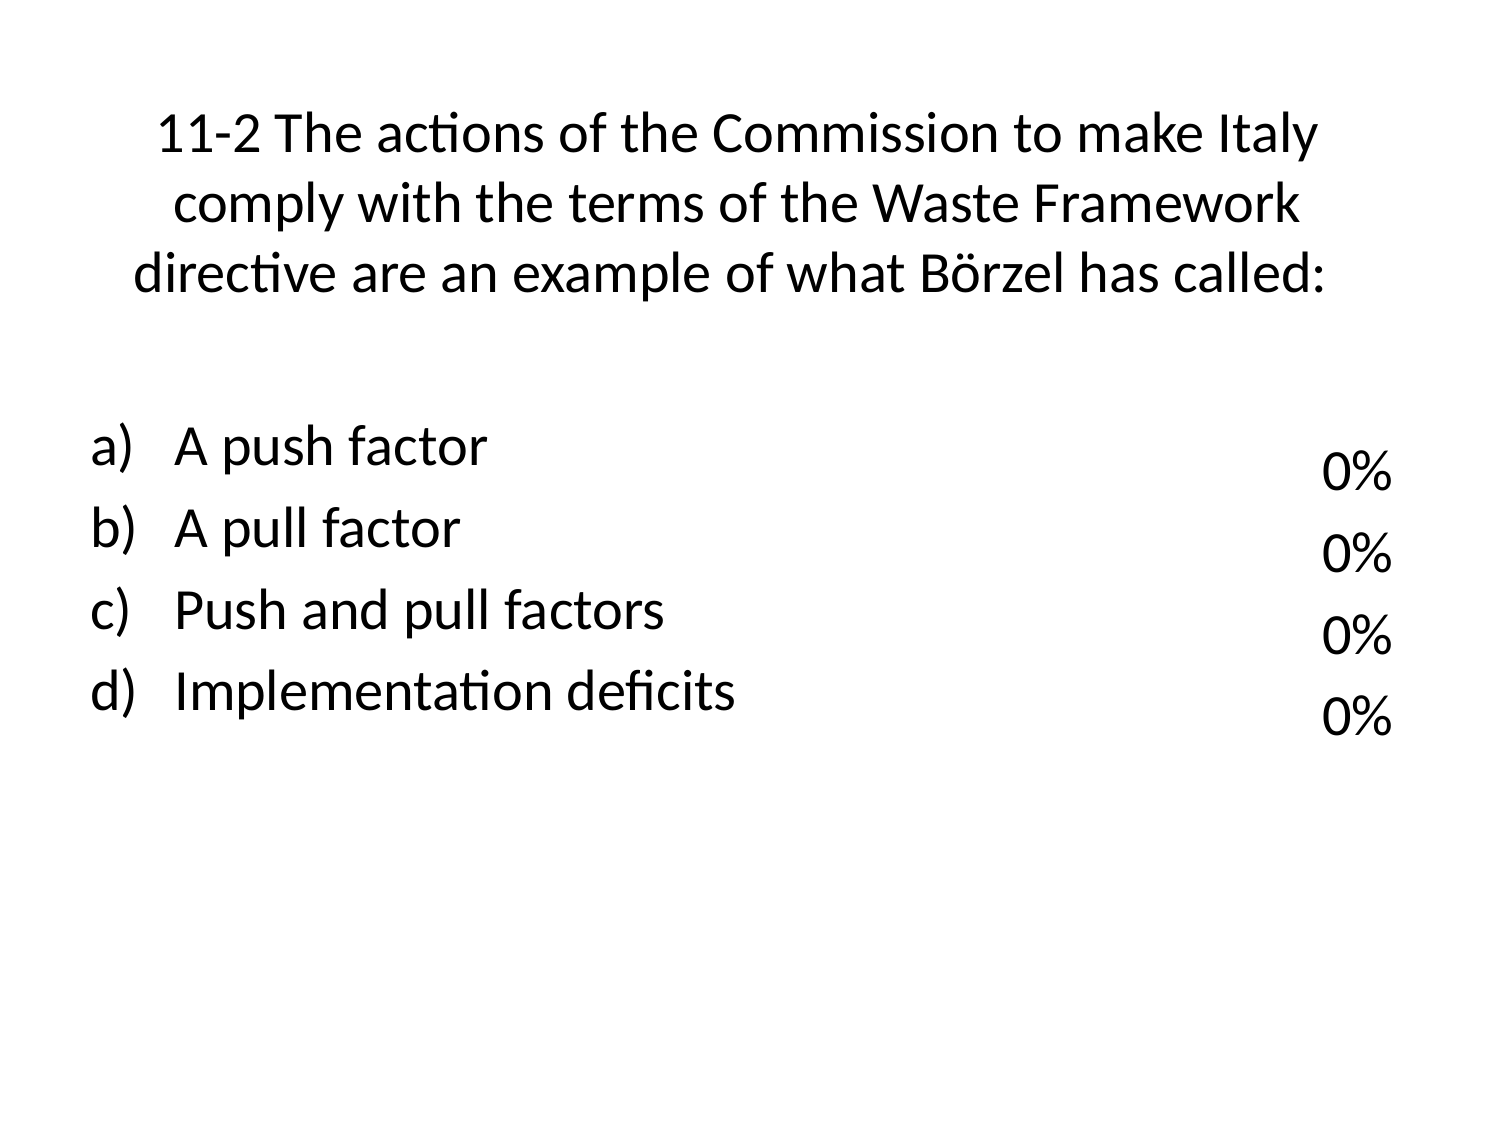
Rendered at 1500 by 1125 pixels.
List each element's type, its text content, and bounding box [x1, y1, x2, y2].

list 0% 0% 0% 0% [1124, 424, 1409, 1125]
list A push factor A pull factor Push and pull factors Implementation deficits [74, 399, 1117, 741]
title 11-2 The actions of the Commission to make Italy comply with the terms of the Waste Framework directive are an example of what Börzel has called: [62, 86, 1413, 312]
